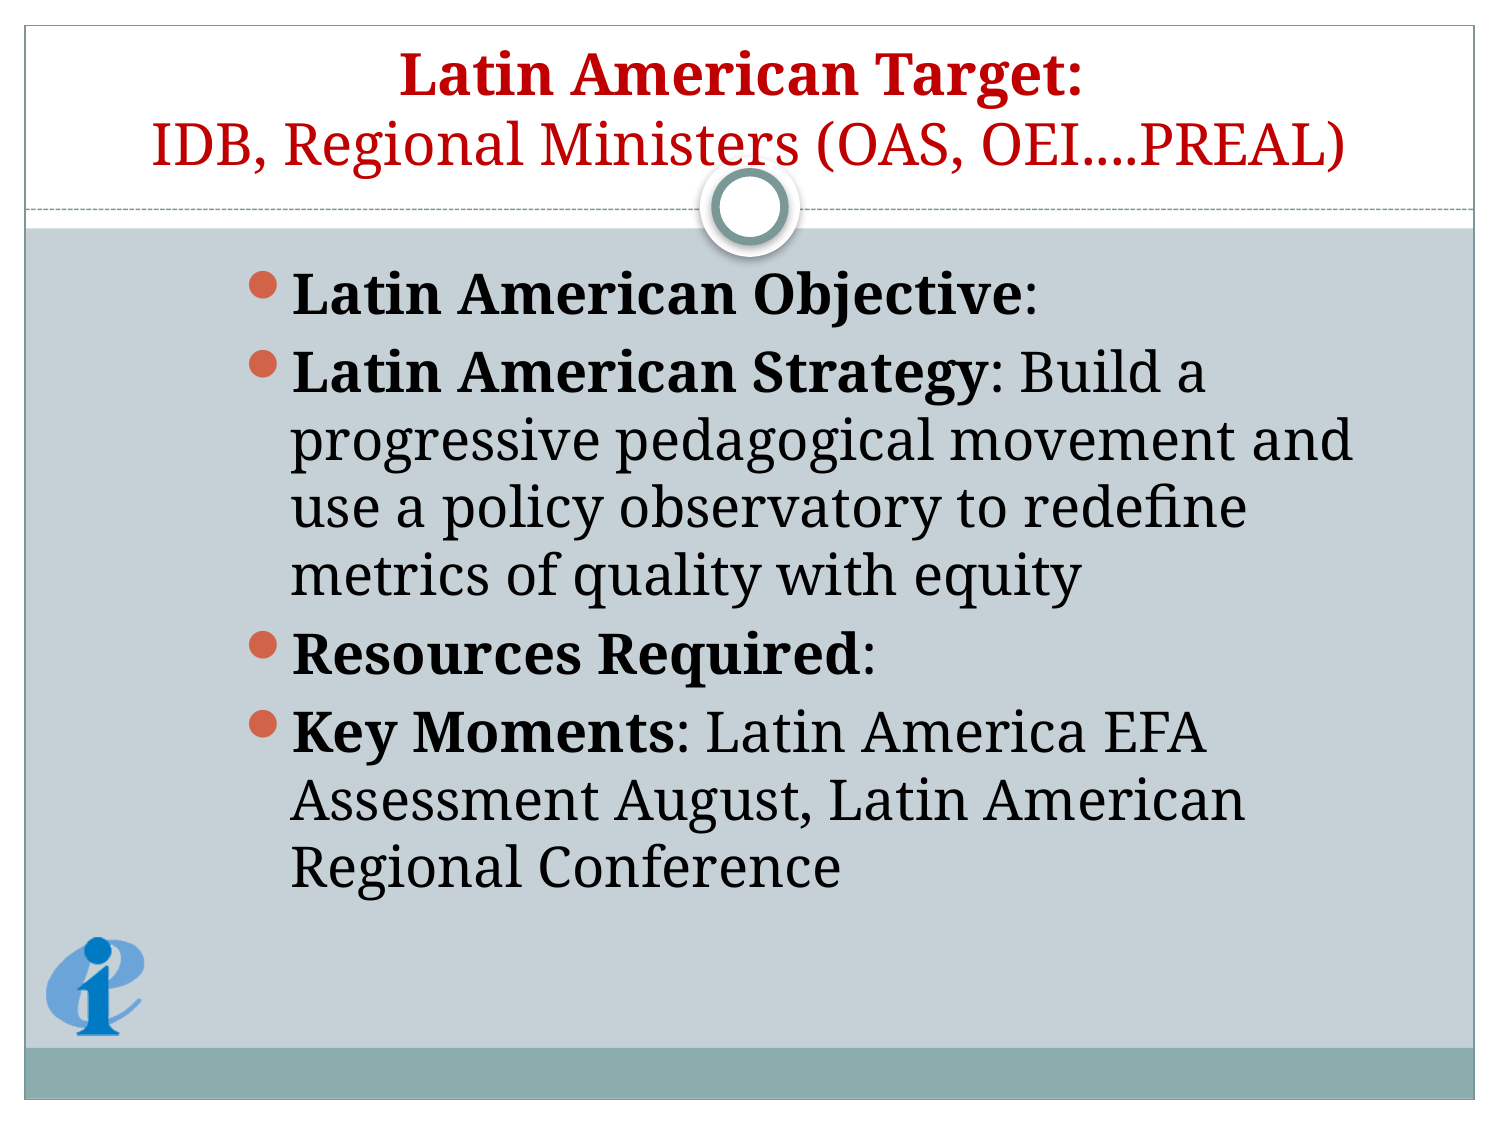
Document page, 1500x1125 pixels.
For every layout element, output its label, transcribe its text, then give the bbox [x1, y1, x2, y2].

title Latin American Target: IDB, Regional Ministers (OAS, OEI....PREAL) [49, 60, 1450, 185]
picture [41, 928, 158, 1043]
list Latin American Objective: Latin American Strategy: Build a progressive pedagogical movement and use a policy observatory to redefine metrics of quality with equity Resources Required: Key Moments: Latin America EFA Assessment August, Latin American Regional Conference [230, 250, 1445, 1001]
